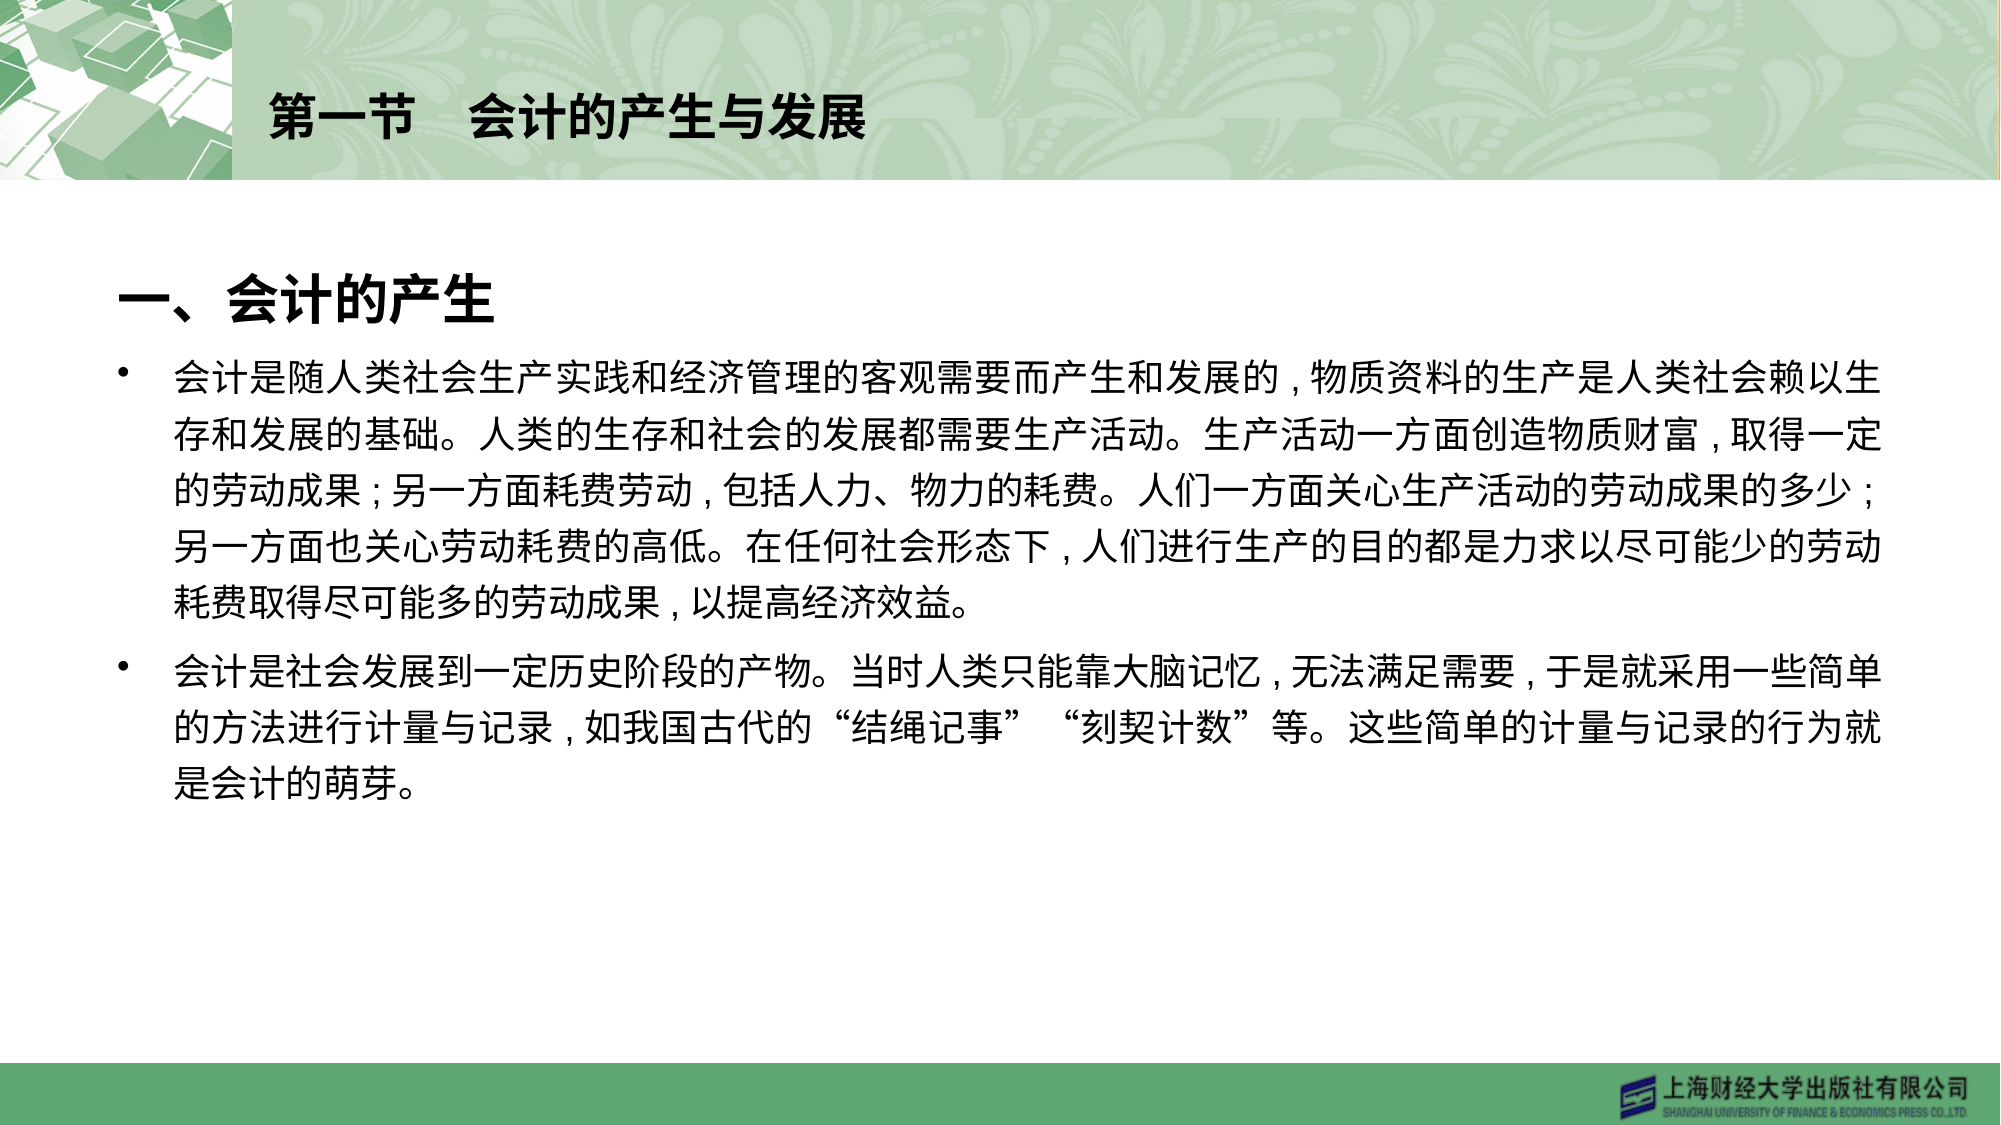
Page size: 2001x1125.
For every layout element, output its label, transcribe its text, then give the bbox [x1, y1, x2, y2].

title 第一节 会计的产生与发展 [252, 64, 1609, 168]
list 一、会计的产生 会计是随人类社会生产实践和经济管理的客观需要而产生和发展的,物质资料的生产是人类社会赖以生存和发展的基础。人类的生存和社会的发展都需要生产活动。生产活动一方面创造物质财富,取得一定的劳动成果;另一方面耗费劳动,包括人力、物力的耗费。人们一方面关心生产活动的劳动成果的多少;另一方面也关心劳动耗费的高低。在任何社会形态下,人们进行生产的目的都是力求以尽可能少的劳动耗费取得尽可能多的劳动成果,以提高经济效益。 会计是社会发展到一定历史阶段的产物。当时人类只能靠大脑记忆,无法满足需要,于是就采用一些简单的方法进行计量与记录,如我国古代的“结绳记事”“刻契计数”等。这些简单的计量与记录的行为就是会计的萌芽。 [102, 241, 1898, 1065]
picture [0, 0, 2001, 1125]
